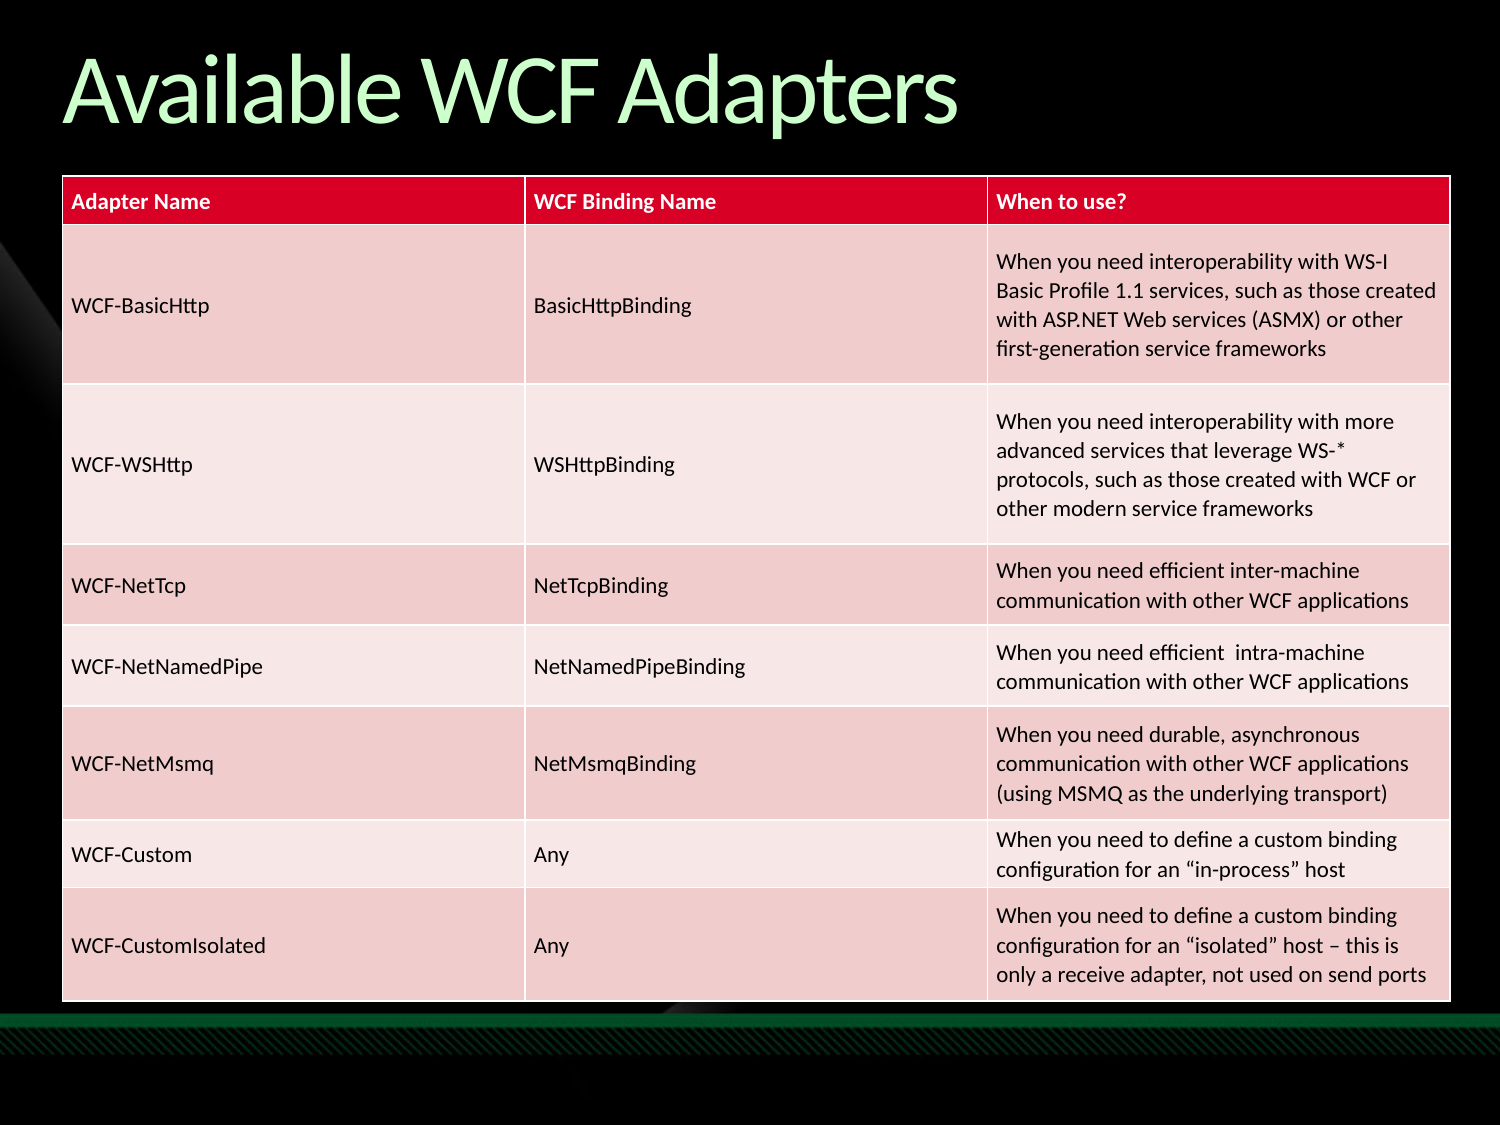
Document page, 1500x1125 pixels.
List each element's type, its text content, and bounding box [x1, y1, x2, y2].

table_header When to use? [988, 177, 1449, 224]
table_cell NetNamedPipeBinding [526, 626, 987, 705]
table_cell WCF-BasicHttp [63, 225, 524, 383]
table_cell WCF-NetNamedPipe [63, 626, 524, 705]
table_cell Any [526, 888, 987, 1000]
picture [0, 0, 1500, 1125]
table_cell When you need to define a custom binding configuration for an “isolated” host – this is only a receive adapter, not used on send ports [988, 888, 1449, 1000]
table_cell NetTcpBinding [526, 545, 987, 624]
table_cell WCF-WSHttp [63, 385, 524, 543]
table_cell WCF-Custom [63, 821, 524, 887]
table_cell When you need efficient inter-machine communication with other WCF applications [988, 545, 1449, 624]
table_cell WSHttpBinding [526, 385, 987, 543]
table_header WCF Binding Name [526, 177, 987, 224]
table_cell When you need interoperability with WS-I Basic Profile 1.1 services, such as those created with ASP.NET Web services (ASMX) or other first-generation service frameworks [988, 225, 1449, 383]
table_cell WCF-NetTcp [63, 545, 524, 624]
title Available WCF Adapters [62, 37, 1438, 147]
table_cell When you need to define a custom binding configuration for an “in-process” host [988, 821, 1449, 887]
table_cell BasicHttpBinding [526, 225, 987, 383]
table_cell Any [526, 821, 987, 887]
table_header Adapter Name [63, 177, 524, 224]
table_cell When you need durable, asynchronous communication with other WCF applications (using MSMQ as the underlying transport) [988, 707, 1449, 819]
table_cell When you need interoperability with more advanced services that leverage WS-* protocols, such as those created with WCF or other modern service frameworks [988, 385, 1449, 543]
table_cell NetMsmqBinding [526, 707, 987, 819]
table_cell WCF-NetMsmq [63, 707, 524, 819]
table_cell When you need efficient intra-machine communication with other WCF applications [988, 626, 1449, 705]
table_cell WCF-CustomIsolated [63, 888, 524, 1000]
